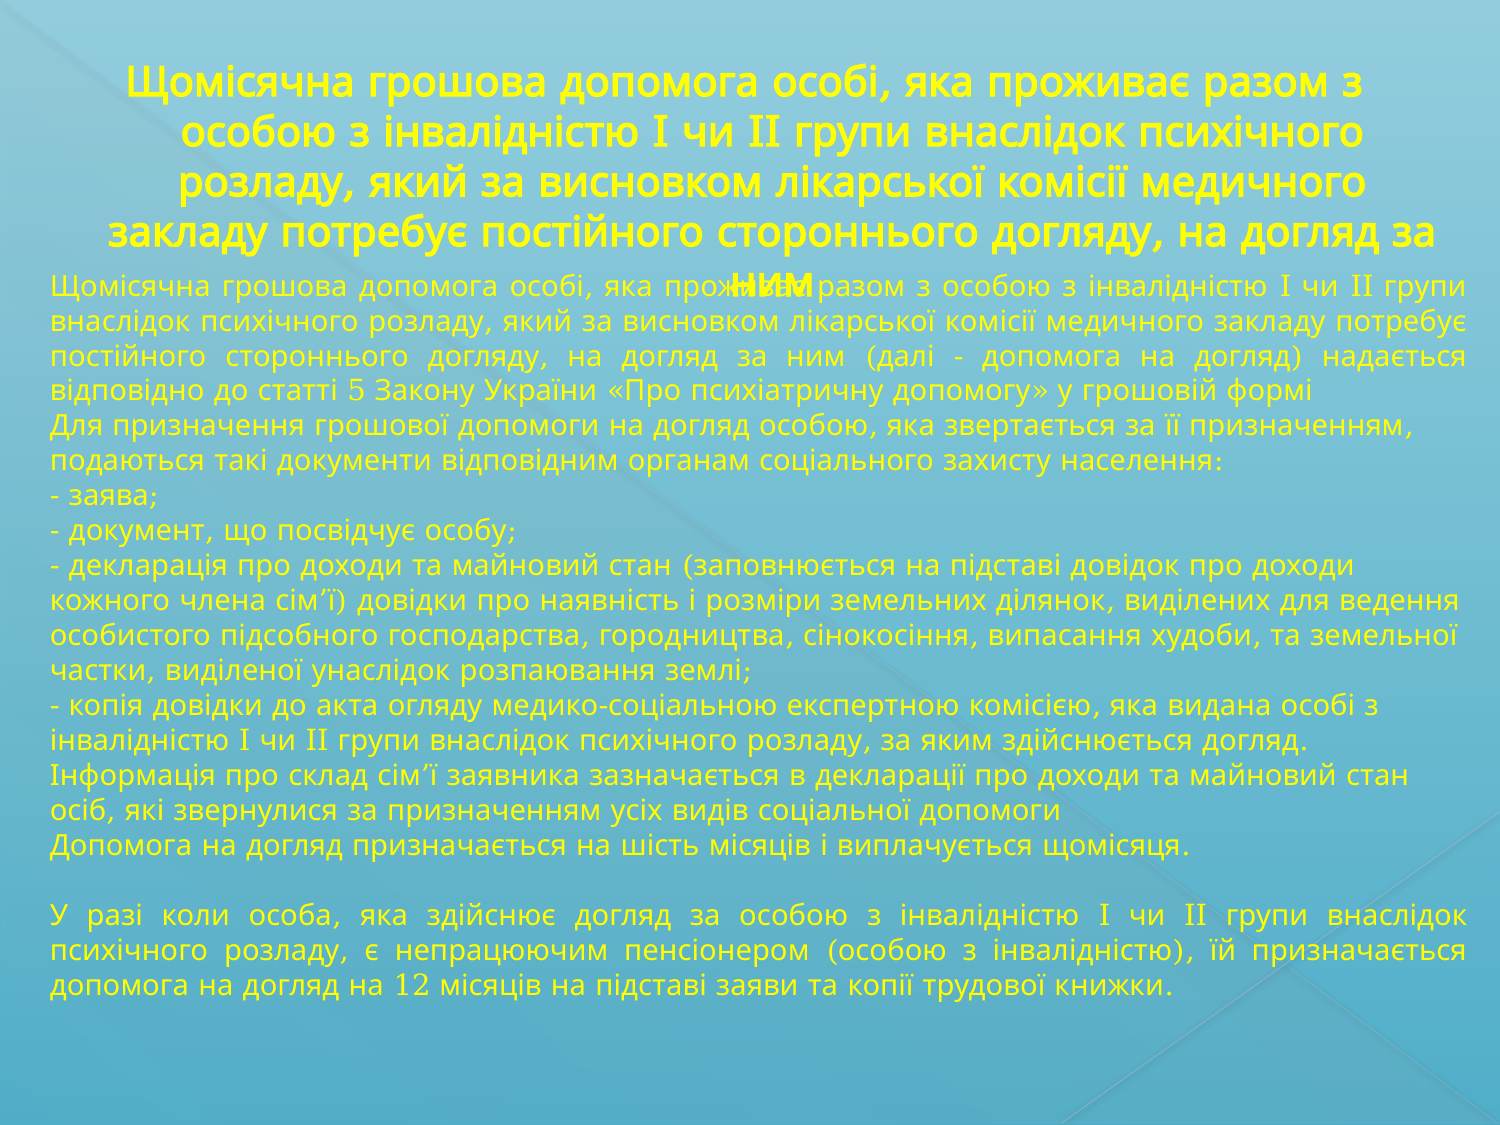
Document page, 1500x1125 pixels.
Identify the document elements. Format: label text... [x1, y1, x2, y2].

text_box Щомісячна грошова допомога особі, яка проживає разом з особою з інвалідністю I чи II групи внаслідок психічного розладу, який за висновком лікарської комісії медичного закладу потребує постійного стороннього догляду, на догляд за ним (далі - допомога на догляд) надається відповідно до статті 5 Закону України «Про психіатричну допомогу» у грошовій формі Для призначення грошової допомоги на догляд особою, яка звертається за її призначенням, подаються такі документи відповідним органам соціального захисту населення: - заява; - документ, що посвідчує особу; - декларація про доходи та майновий стан (заповнюється на підставі довідок про доходи кожного члена сім’ї) довідки про наявність і розміри земельних ділянок, виділених для ведення особистого підсобного господарства, городництва, сінокосіння, випасання худоби, та земельної частки, виділеної унаслідок розпаювання землі; - копія довідки до акта огляду медико-соціальною експертною комісією, яка видана особі з інвалідністю I чи II групи внаслідок психічного розладу, за яким здійснюється догляд. Інформація про склад сім’ї заявника зазначається в декларації про доходи та майновий стан осіб, які звернулися за призначенням усіх видів соціальної допомоги Допомога на догляд призначається на шість місяців і виплачується щомісяця. У разі коли особа, яка здійснює догляд за особою з інвалідністю I чи II групи внаслідок психічного розладу, є непрацюючим пенсіонером (особою з інвалідністю), їй призначається допомога на догляд на 12 місяців на підставі заяви та копії трудової книжки. [35, 259, 1483, 1049]
text_box Щомісячна грошова допомога особі, яка проживає разом з особою з інвалідністю I чи II групи внаслідок психічного розладу, який за висновком лікарської комісії медичного закладу потребує постійного стороннього догляду, на догляд за ним [35, 46, 1454, 259]
